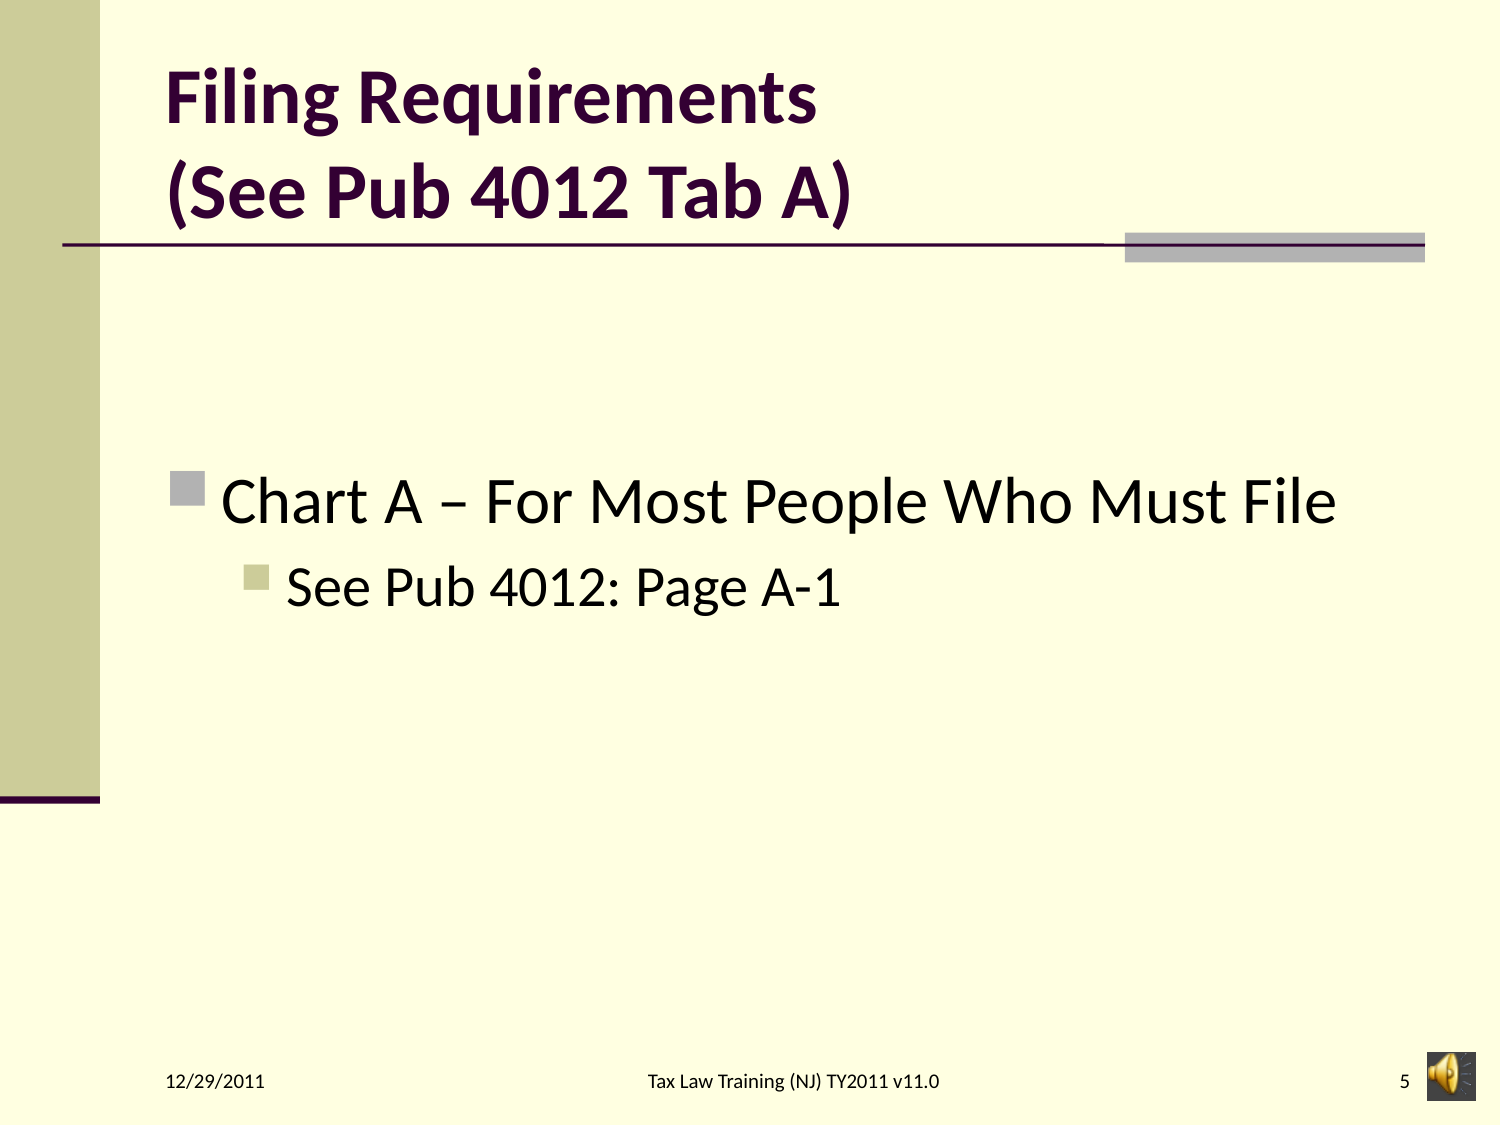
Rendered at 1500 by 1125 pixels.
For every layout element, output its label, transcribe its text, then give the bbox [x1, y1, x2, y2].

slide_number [149, 1050, 476, 1101]
title Filing Requirements (See Pub 4012 Tab A) [150, 45, 1425, 234]
picture [1426, 1051, 1477, 1102]
footer Tax Law Training (NJ) TY2011 v11.0 [549, 1049, 1038, 1101]
slide_number 5 [1112, 1049, 1426, 1101]
list Chart A – For Most People Who Must File See Pub 4012: Page A-1 [150, 262, 1425, 1038]
